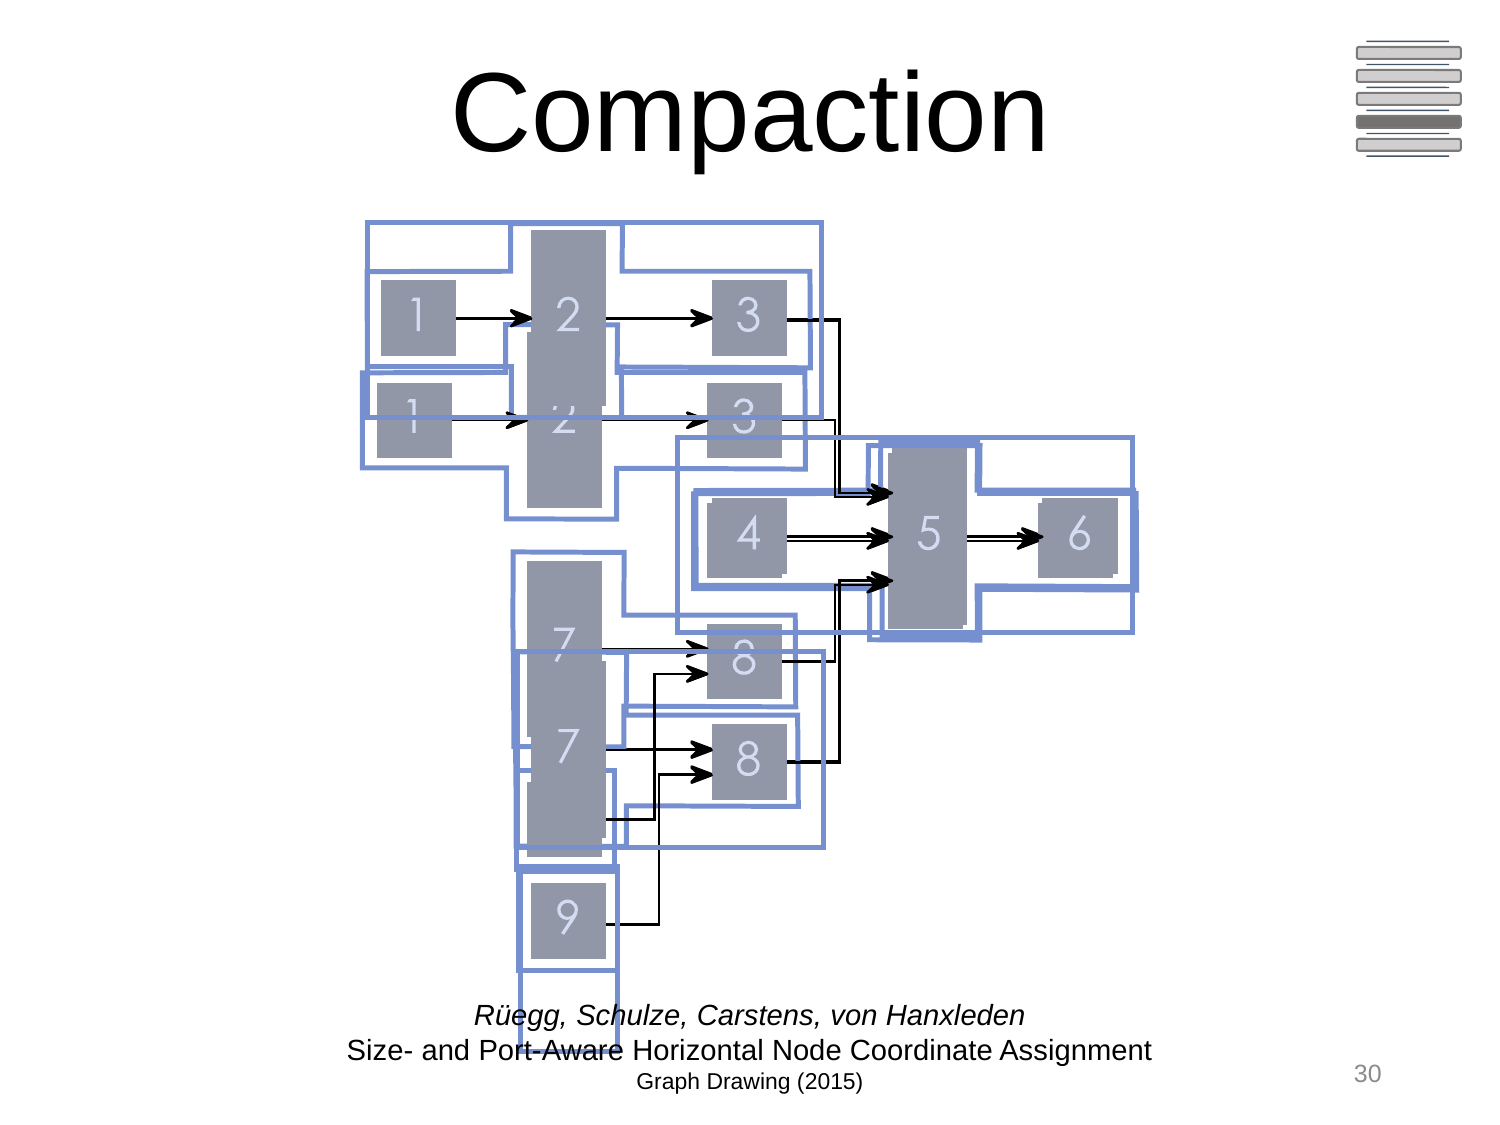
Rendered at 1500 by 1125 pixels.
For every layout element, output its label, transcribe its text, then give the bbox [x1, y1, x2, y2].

picture [354, 213, 1146, 1061]
title Compaction [103, 37, 1397, 193]
text_box Rüegg, Schulze, Carstens, von Hanxleden Size- and Port-Aware Horizontal Node Coordinate Assignment Graph Drawing (2015) [224, 988, 1275, 1102]
slide_number 29 [1059, 1042, 1397, 1103]
